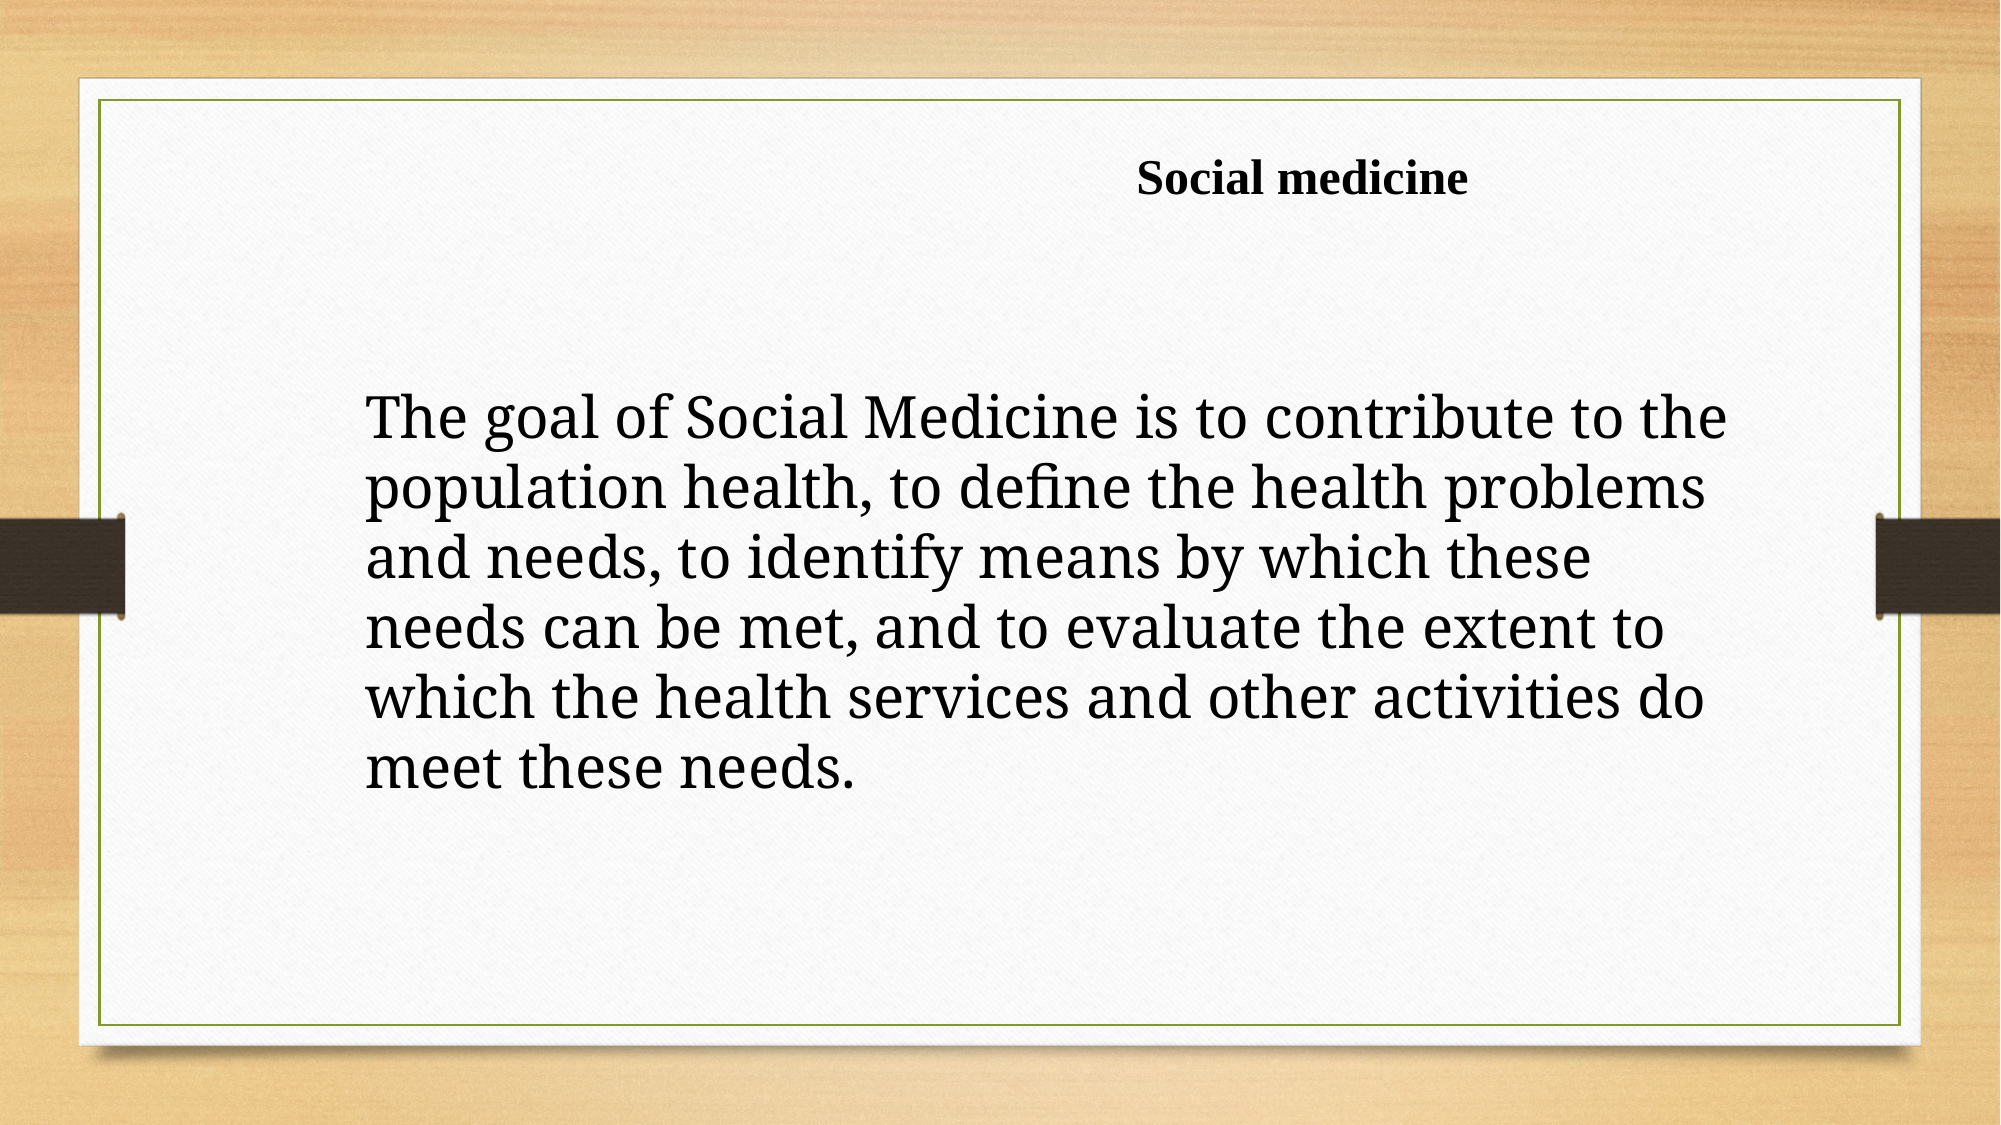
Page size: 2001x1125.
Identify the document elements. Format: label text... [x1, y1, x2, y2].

text_box Social medicine [996, 137, 1497, 212]
text_box The goal of Social Medicine is to contribute to the population health, to define the health problems and needs, to identify means by which these needs can be met, and to evaluate the extent to which the health services and other activities do meet these needs. [350, 373, 1750, 808]
picture [0, 0, 2001, 1125]
